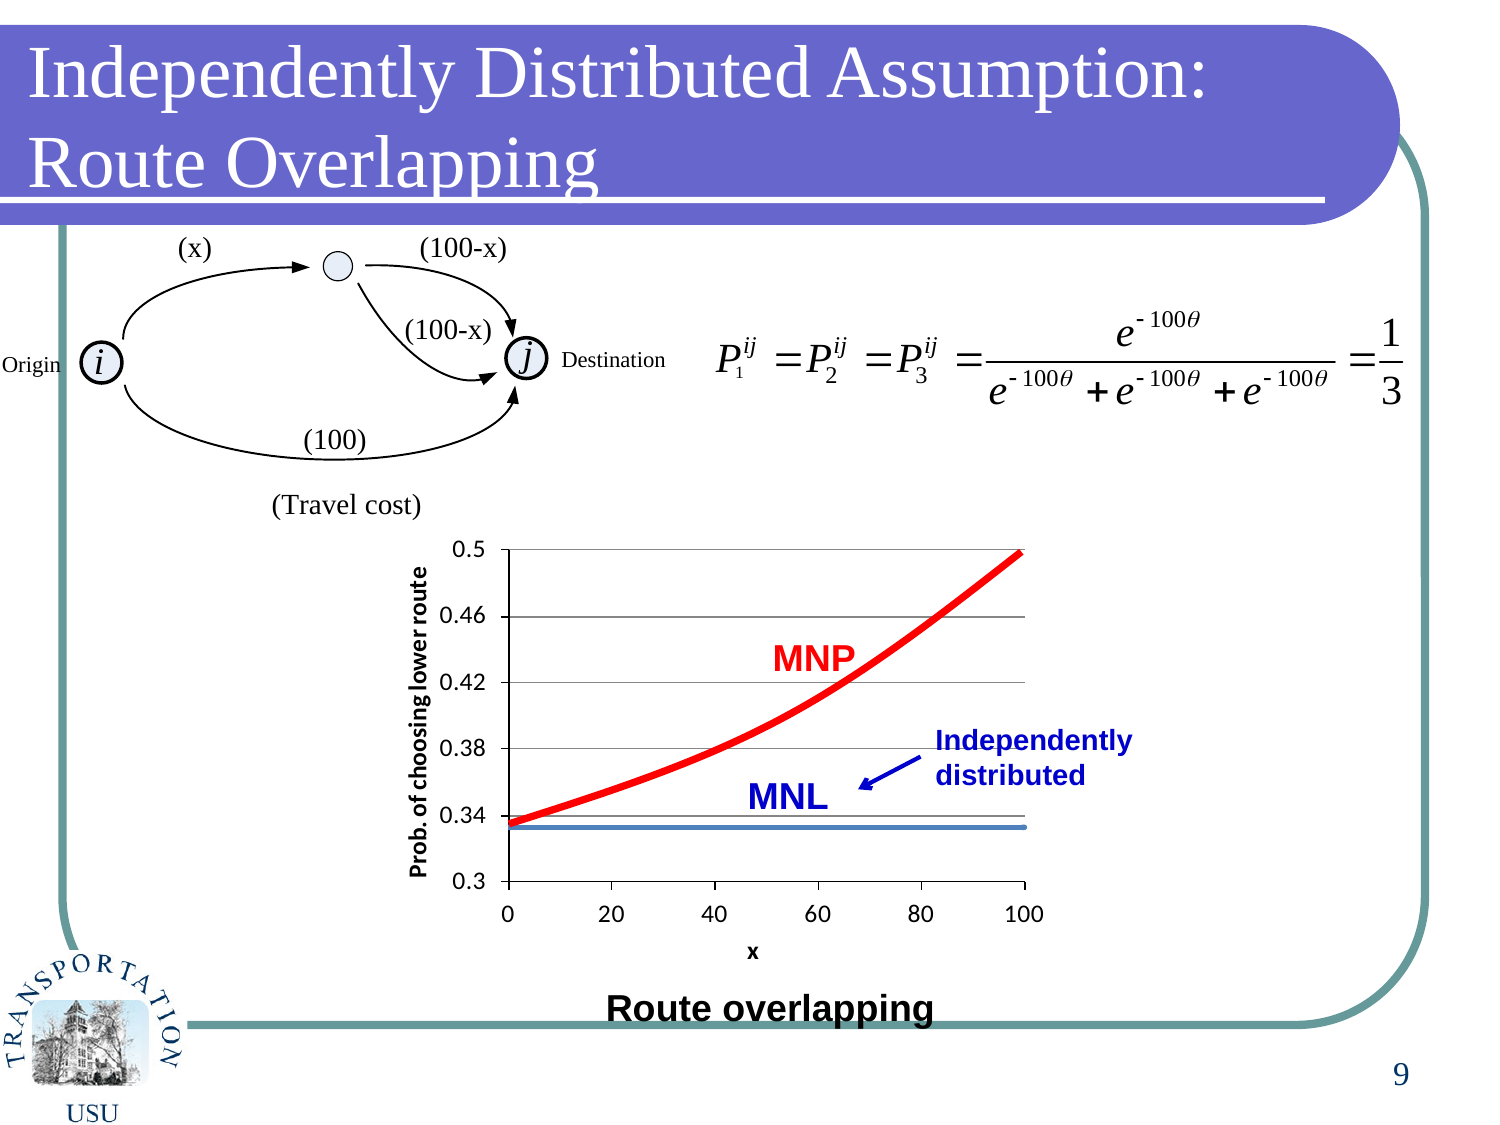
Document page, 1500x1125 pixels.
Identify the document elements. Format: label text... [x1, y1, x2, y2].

slide_number 9 [1174, 1024, 1426, 1101]
picture [0, 950, 188, 1125]
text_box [857, 756, 921, 790]
text_box Independently distributed [1053, 714, 1171, 799]
picture [0, 224, 668, 526]
text_box Route overlapping [520, 976, 1021, 1037]
picture [399, 537, 1049, 966]
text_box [707, 299, 1413, 415]
title Independently Distributed Assumption: Route Overlapping [12, 37, 1413, 188]
